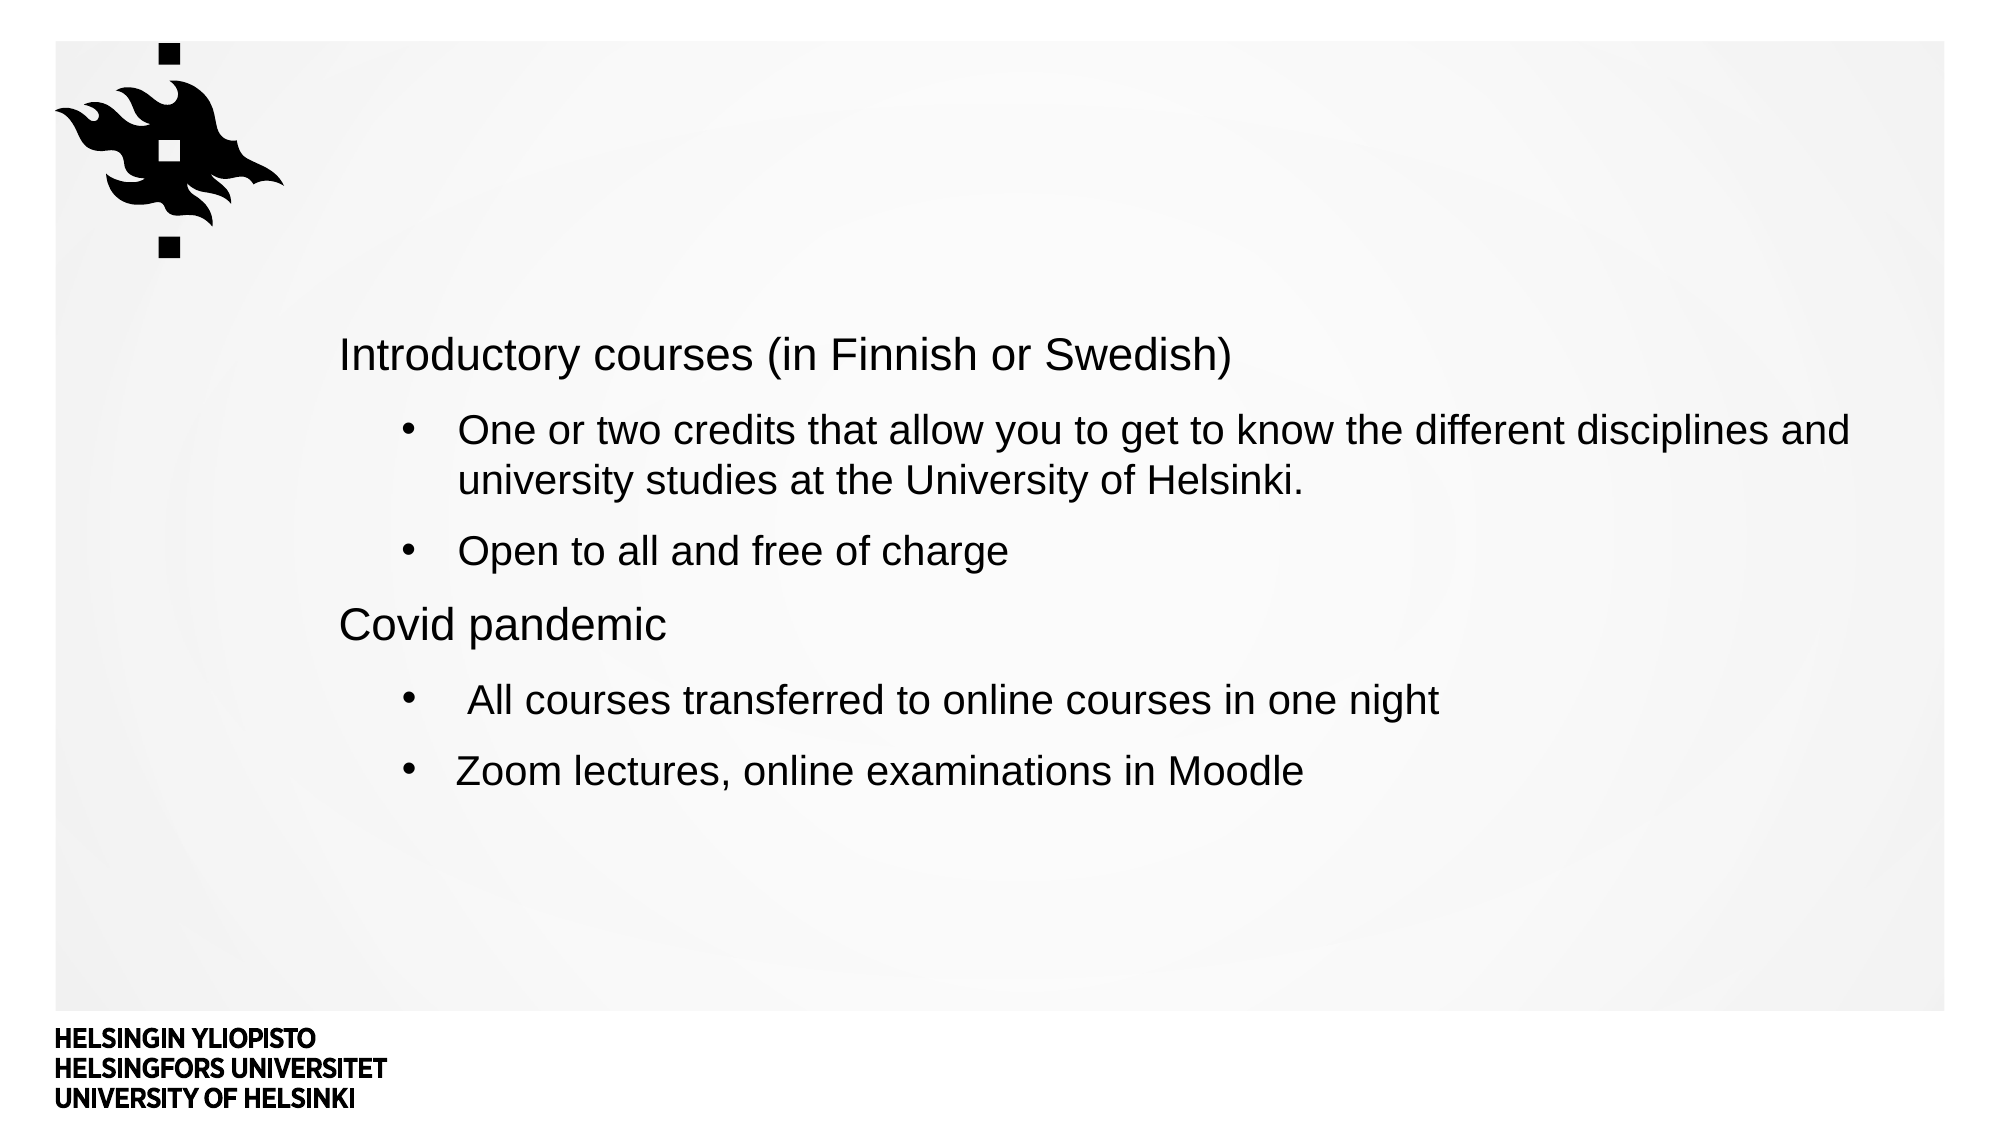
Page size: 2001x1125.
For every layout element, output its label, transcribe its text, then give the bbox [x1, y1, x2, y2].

list Introductory courses (in Finnish or Swedish) One or two credits that allow you to get to know the different disciplines and university studies at the University of Helsinki. Open to all and free of charge Covid pandemic All courses transferred to online courses in one night Zoom lectures, online examinations in Moodle [338, 324, 1934, 975]
picture [159, 140, 180, 161]
picture [55, 41, 1945, 1011]
